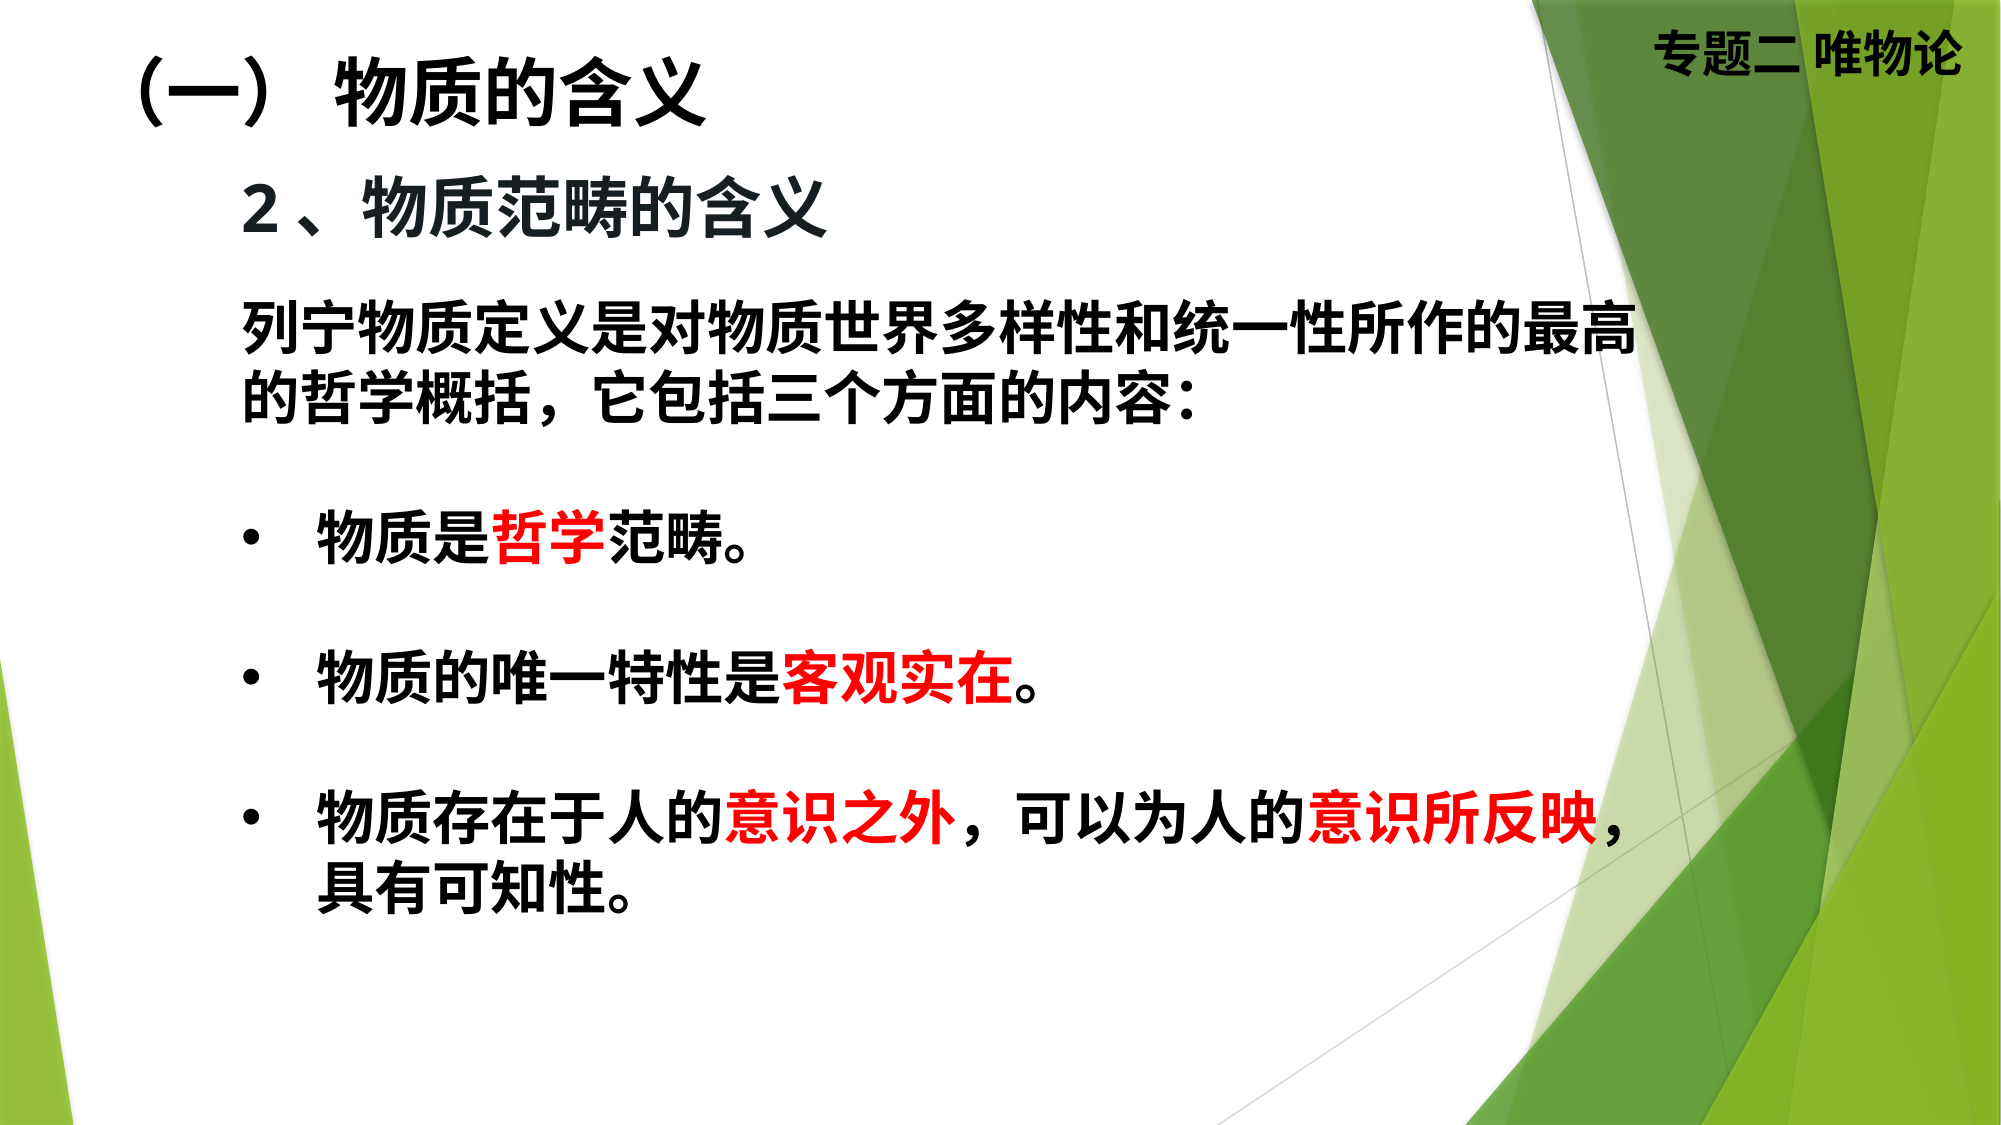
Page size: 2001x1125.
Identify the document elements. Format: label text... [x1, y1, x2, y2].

text_box 2、物质范畴的含义 [226, 158, 1189, 254]
text_box 列宁物质定义是对物质世界多样性和统一性所作的最高的哲学概括，它包括三个方面的内容： 物质是哲学范畴。 物质的唯一特性是客观实在。 物质存在于人的意识之外，可以为人的意识所反映，具有可知性。 [226, 283, 1695, 929]
text_box （一） 物质的含义 [76, 37, 1142, 143]
